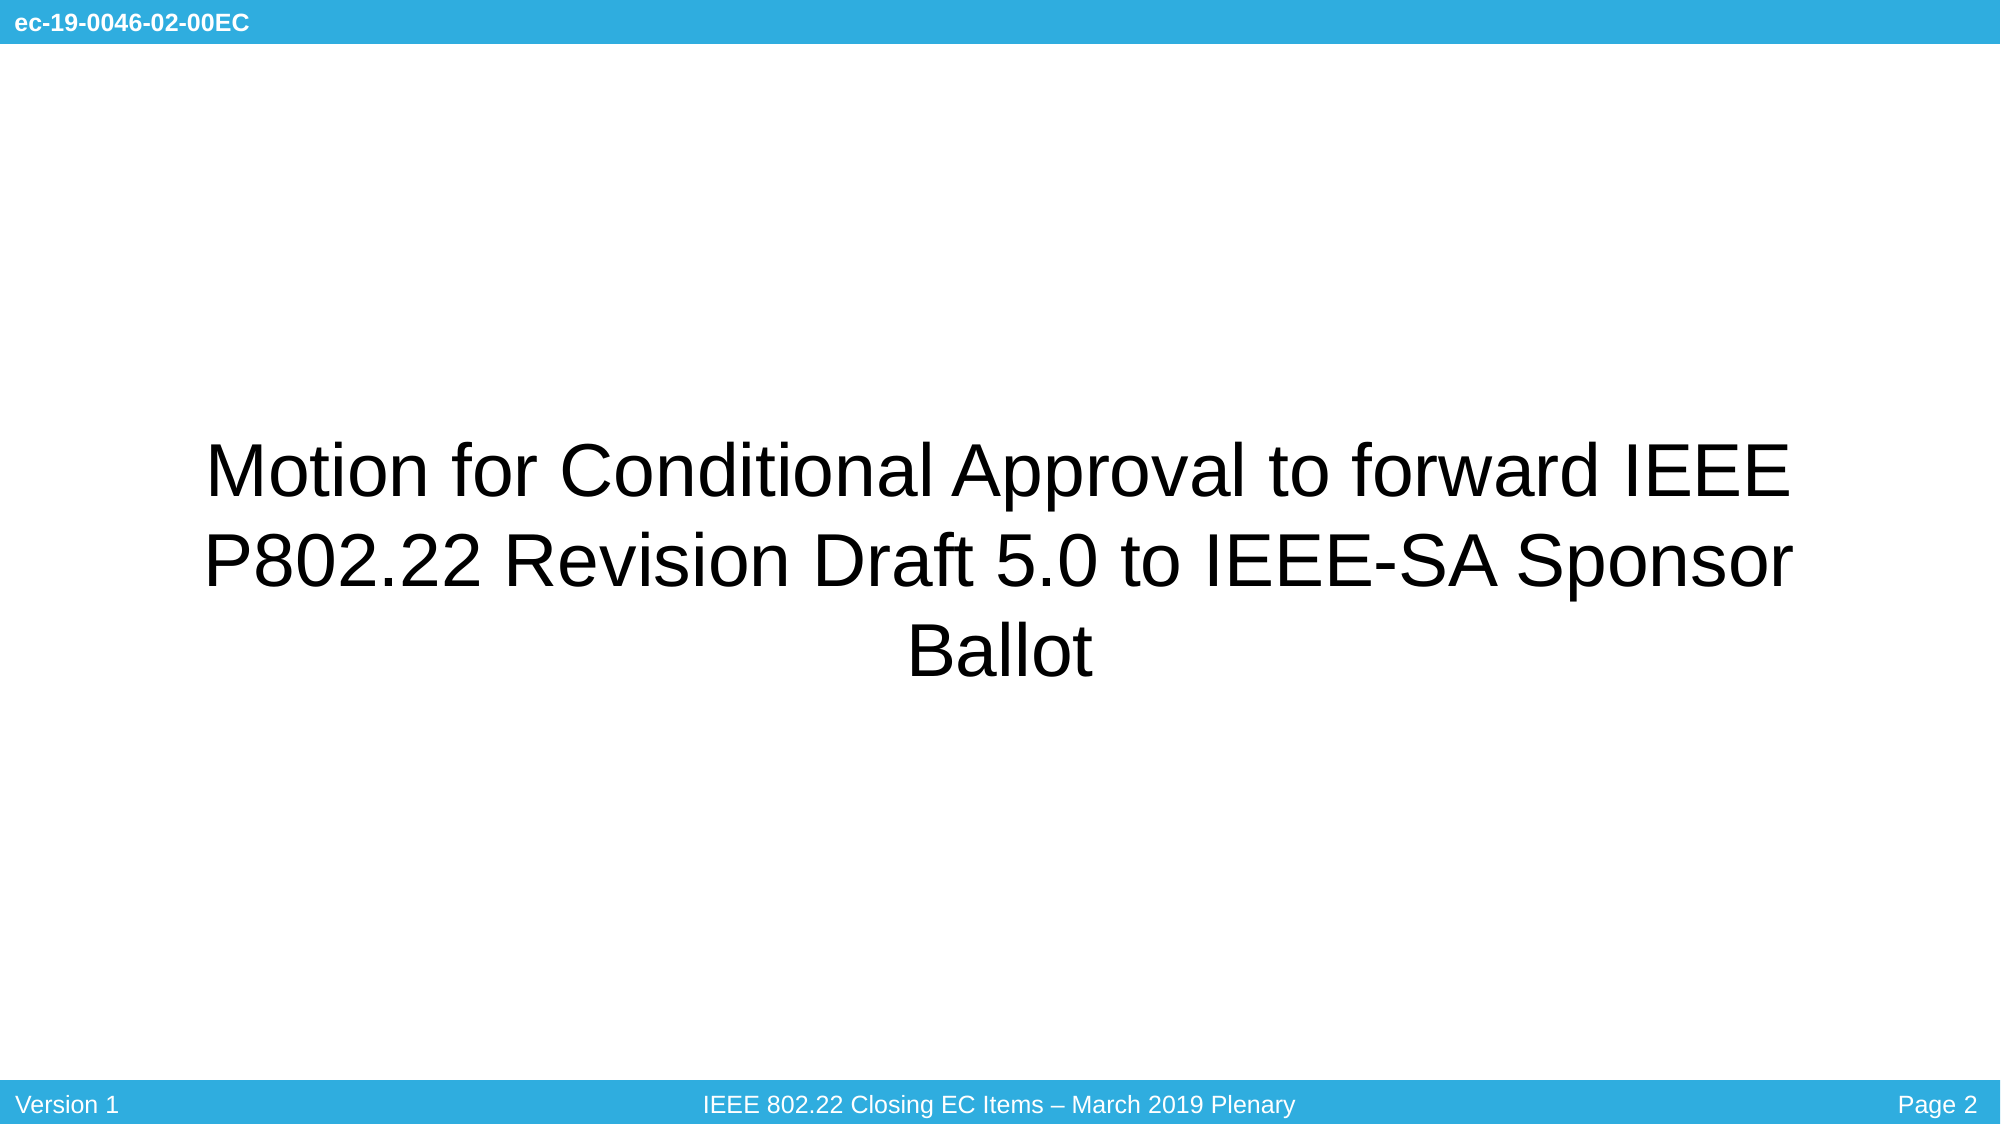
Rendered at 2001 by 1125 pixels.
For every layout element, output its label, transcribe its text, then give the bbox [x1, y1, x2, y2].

title Motion for Conditional Approval to forward IEEE P802.22 Revision Draft 5.0 to IEEE-SA Sponsor Ballot [150, 349, 1850, 764]
